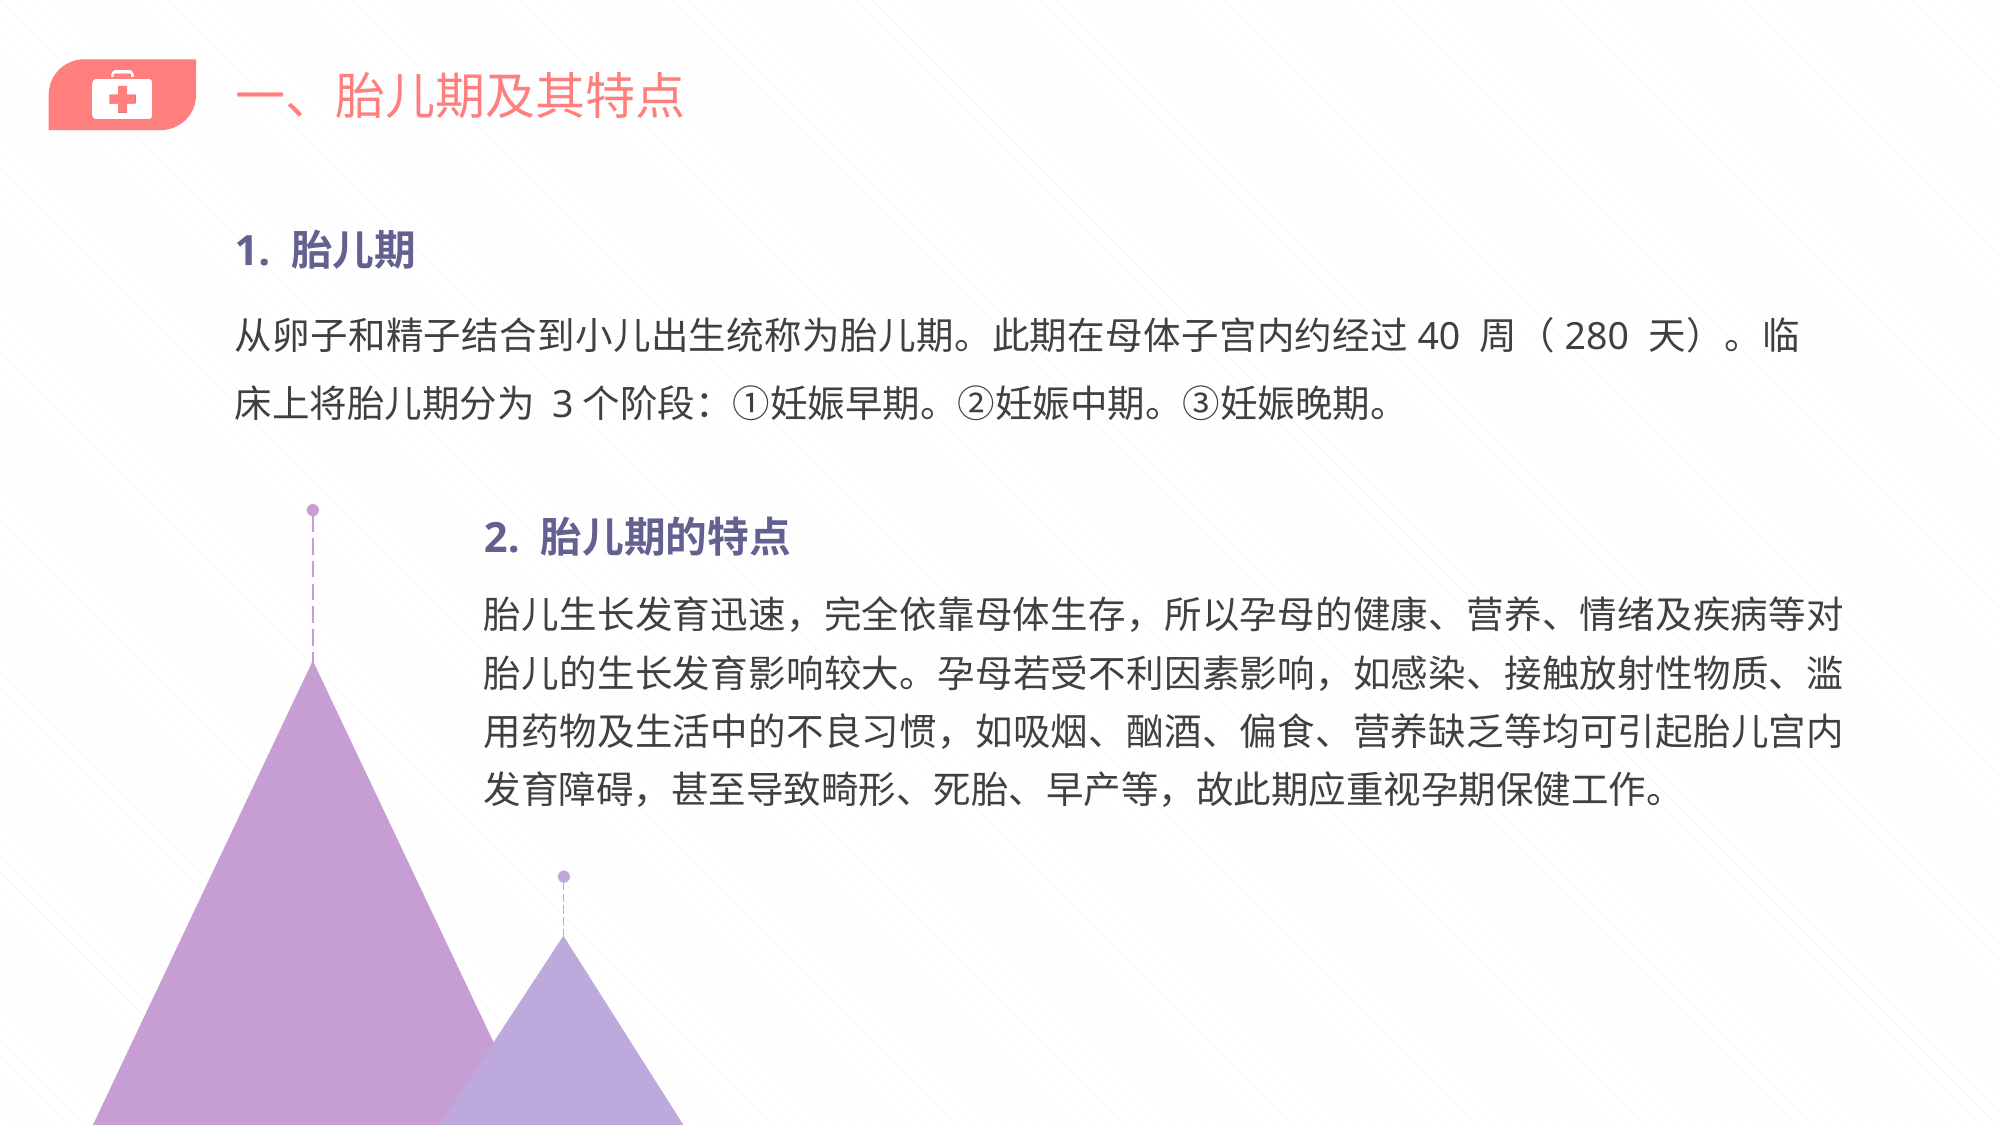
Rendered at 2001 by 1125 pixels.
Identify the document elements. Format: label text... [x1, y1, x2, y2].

text_box 2. 胎儿期的特点 [469, 503, 927, 563]
text_box 胎儿生长发育迅速，完全依靠母体生存，所以孕母的健康、营养、情绪及疾病等对胎儿的生长发育影响较大。孕母若受不利因素影响，如感染、接触放射性物质、滥用药物及生活中的不良习惯，如吸烟、酗酒、偏食、营养缺乏等均可引起胎儿宫内发育障碍，甚至导致畸形、死胎、早产等，故此期应重视孕期保健工作。 [469, 570, 1859, 812]
text_box 1. 胎儿期 [219, 215, 551, 275]
text_box [438, 934, 685, 1125]
text_box 从卵子和精子结合到小儿出生统称为胎儿期。此期在母体子宫内约经过40 周（280 天）。临床上将胎儿期分为 3个阶段：①妊娠早期。②妊娠中期。③妊娠晚期。 [219, 282, 1815, 460]
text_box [48, 50, 1934, 139]
text_box [91, 659, 494, 1125]
